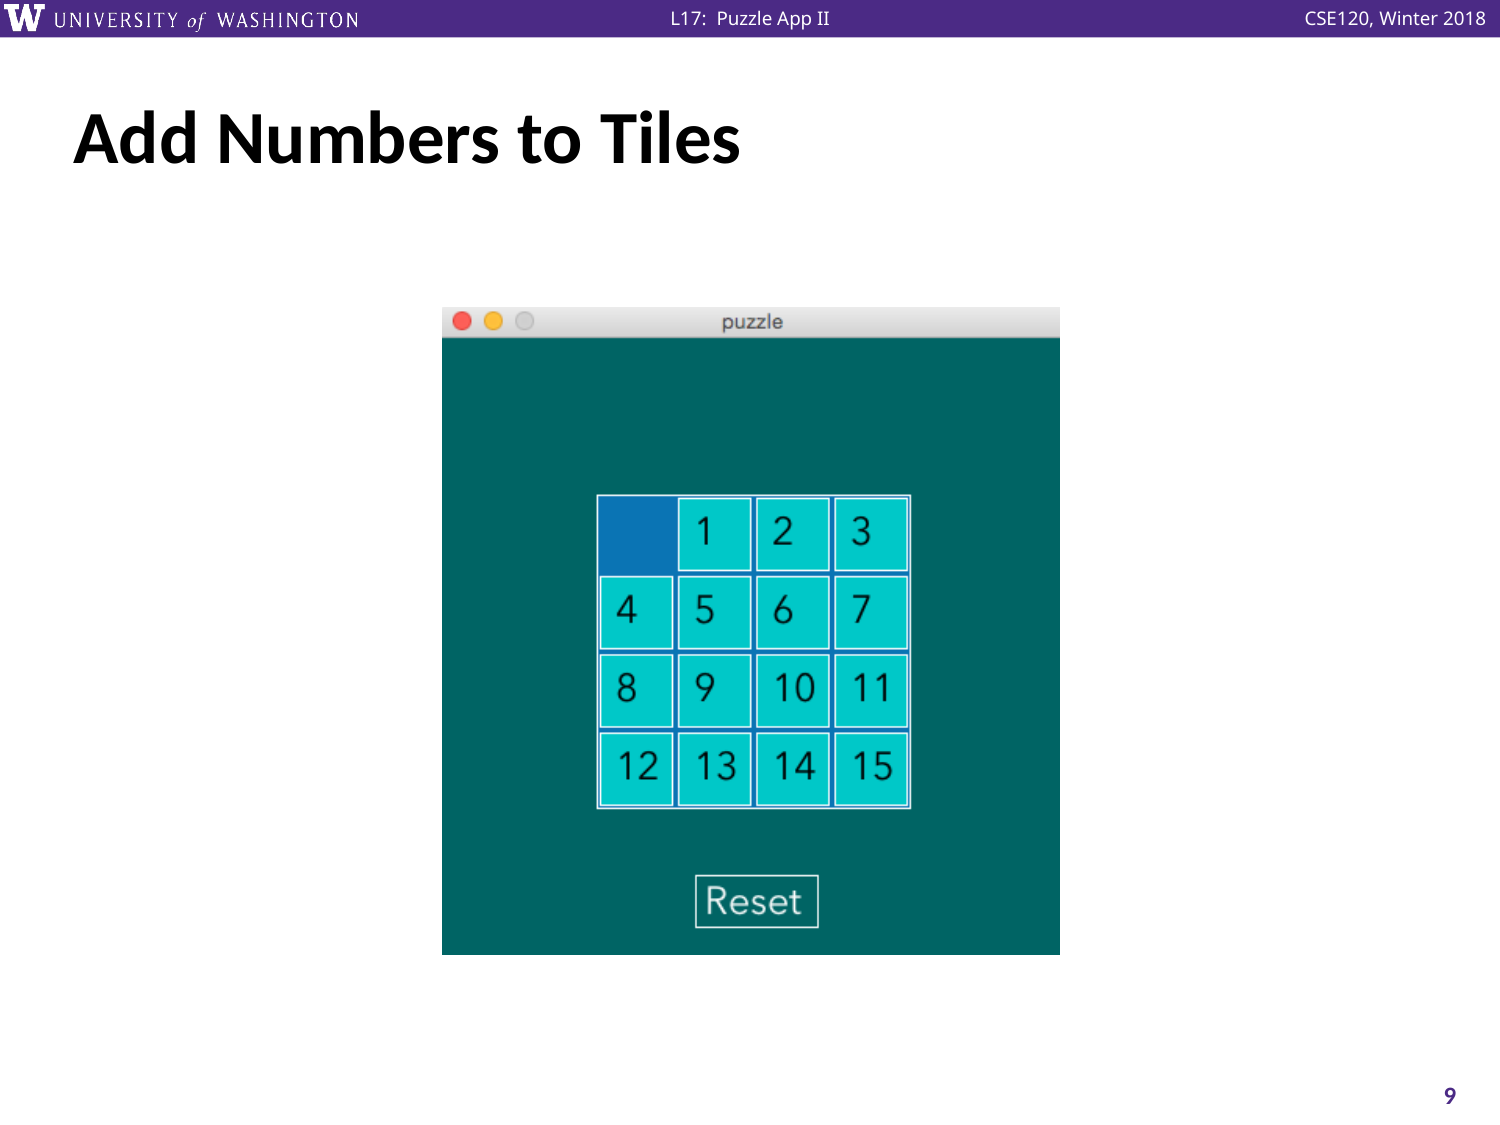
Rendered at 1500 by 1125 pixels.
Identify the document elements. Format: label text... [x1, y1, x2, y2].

slide_number 9 [1400, 1065, 1500, 1125]
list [442, 307, 1061, 955]
title Add Numbers to Tiles [58, 71, 1438, 197]
picture [4, 4, 358, 32]
